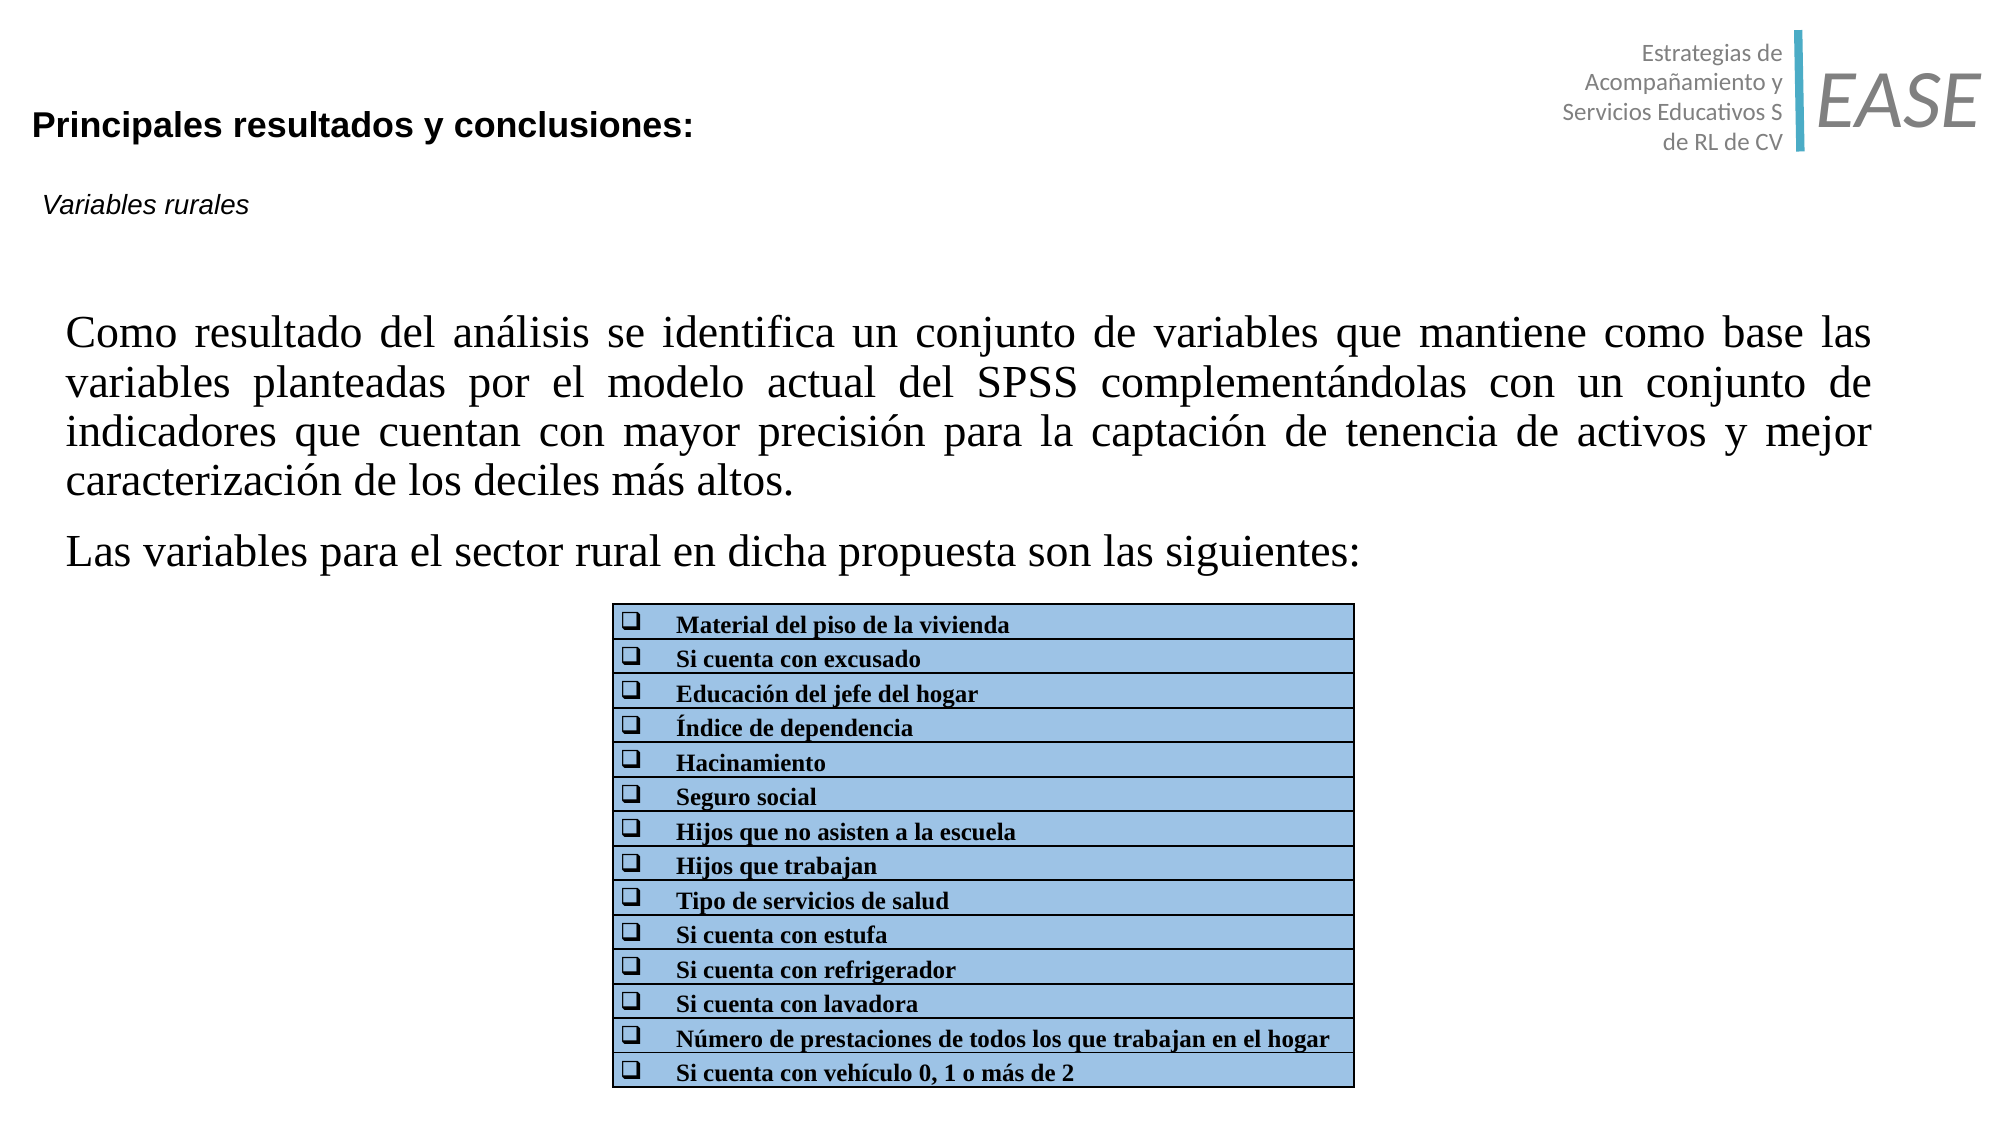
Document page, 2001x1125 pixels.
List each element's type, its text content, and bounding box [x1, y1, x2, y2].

table_cell Hijos que trabajan [614, 847, 1353, 879]
table_cell Índice de dependencia [614, 709, 1353, 741]
table_cell Educación del jefe del hogar [614, 674, 1353, 707]
table_cell Si cuenta con refrigerador [614, 950, 1353, 983]
title Principales resultados y conclusiones: Variables rurales [16, 59, 1863, 278]
table_cell Seguro social [614, 778, 1353, 810]
table_cell Hijos que no asisten a la escuela [614, 812, 1353, 845]
table_cell Si cuenta con excusado [614, 640, 1353, 672]
table_header Material del piso de la vivienda [614, 605, 1353, 638]
table_cell Si cuenta con vehículo 0, 1 o más de 2 [614, 1053, 1353, 1086]
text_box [1518, 22, 2000, 169]
table_cell Si cuenta con estufa [614, 916, 1353, 948]
table_cell Tipo de servicios de salud [614, 881, 1353, 914]
table_cell Hacinamiento [614, 743, 1353, 776]
table_cell Número de prestaciones de todos los que trabajan en el hogar [614, 1019, 1353, 1052]
list Como resultado del análisis se identifica un conjunto de variables que mantiene como base las variables planteadas por el modelo actual del SPSS complementándolas con un conjunto de indicadores que cuentan con mayor precisión para la captación de tenencia de activos y mejor caracterización de los deciles más altos. Las variables para el sector rural en dicha propuesta son las siguientes: [50, 300, 1889, 1074]
table_cell Si cuenta con lavadora [614, 985, 1353, 1017]
